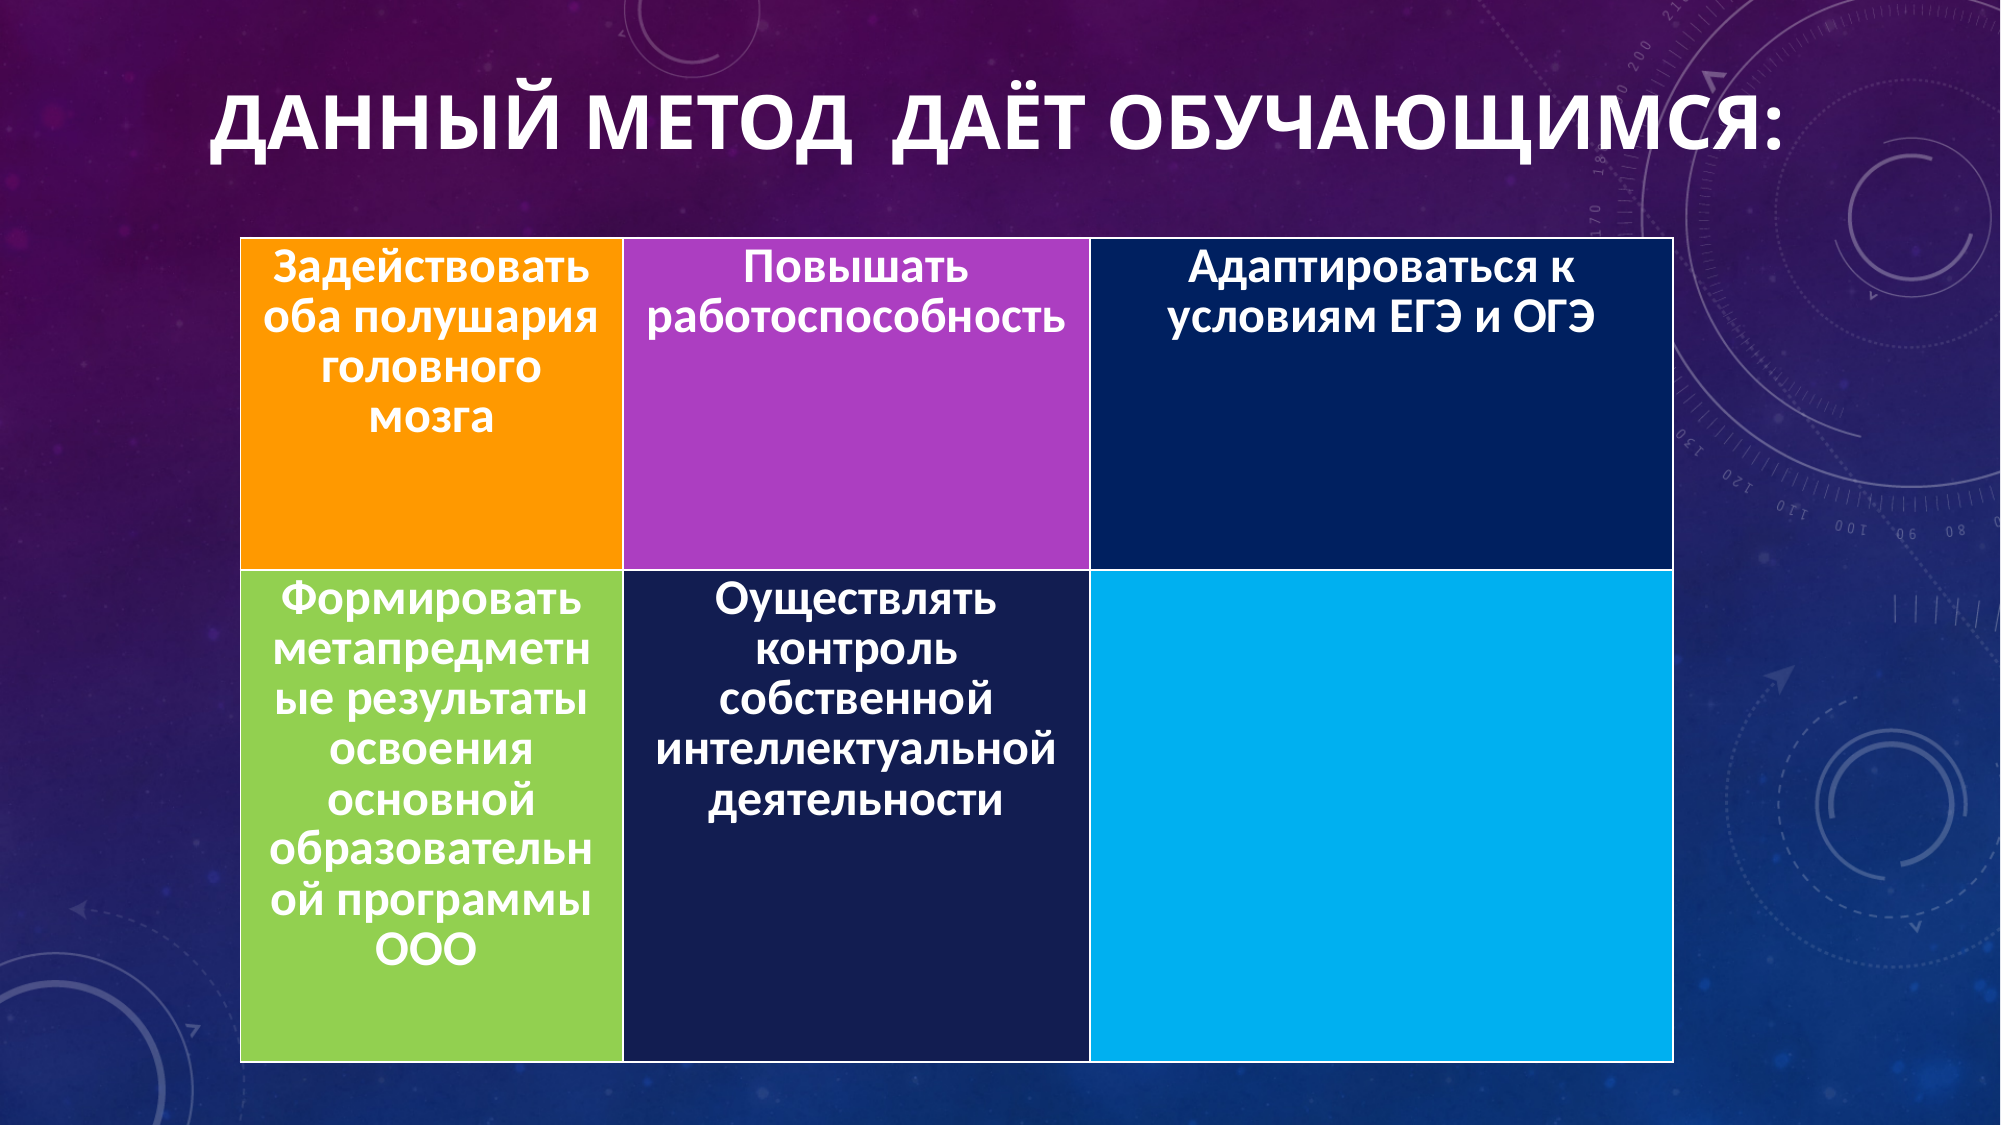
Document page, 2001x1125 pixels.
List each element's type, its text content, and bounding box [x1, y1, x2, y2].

table_header Задействовать оба полушария головного мозга [241, 241, 622, 569]
table_cell Оуществлять контроль собственной интеллектуальной деятельности [624, 571, 1089, 1061]
table_header Повышать работоспособность [624, 241, 1089, 569]
table_header Адаптироваться к условиям ЕГЭ и ОГЭ [1091, 241, 1672, 569]
table_cell Формировать метапредметные результаты освоения основной образовательной программы ООО [241, 571, 622, 1061]
table_cell [1091, 571, 1672, 1061]
picture [0, 0, 2001, 1125]
text_box Данный метод даёт обучающимся: [88, 0, 1908, 241]
